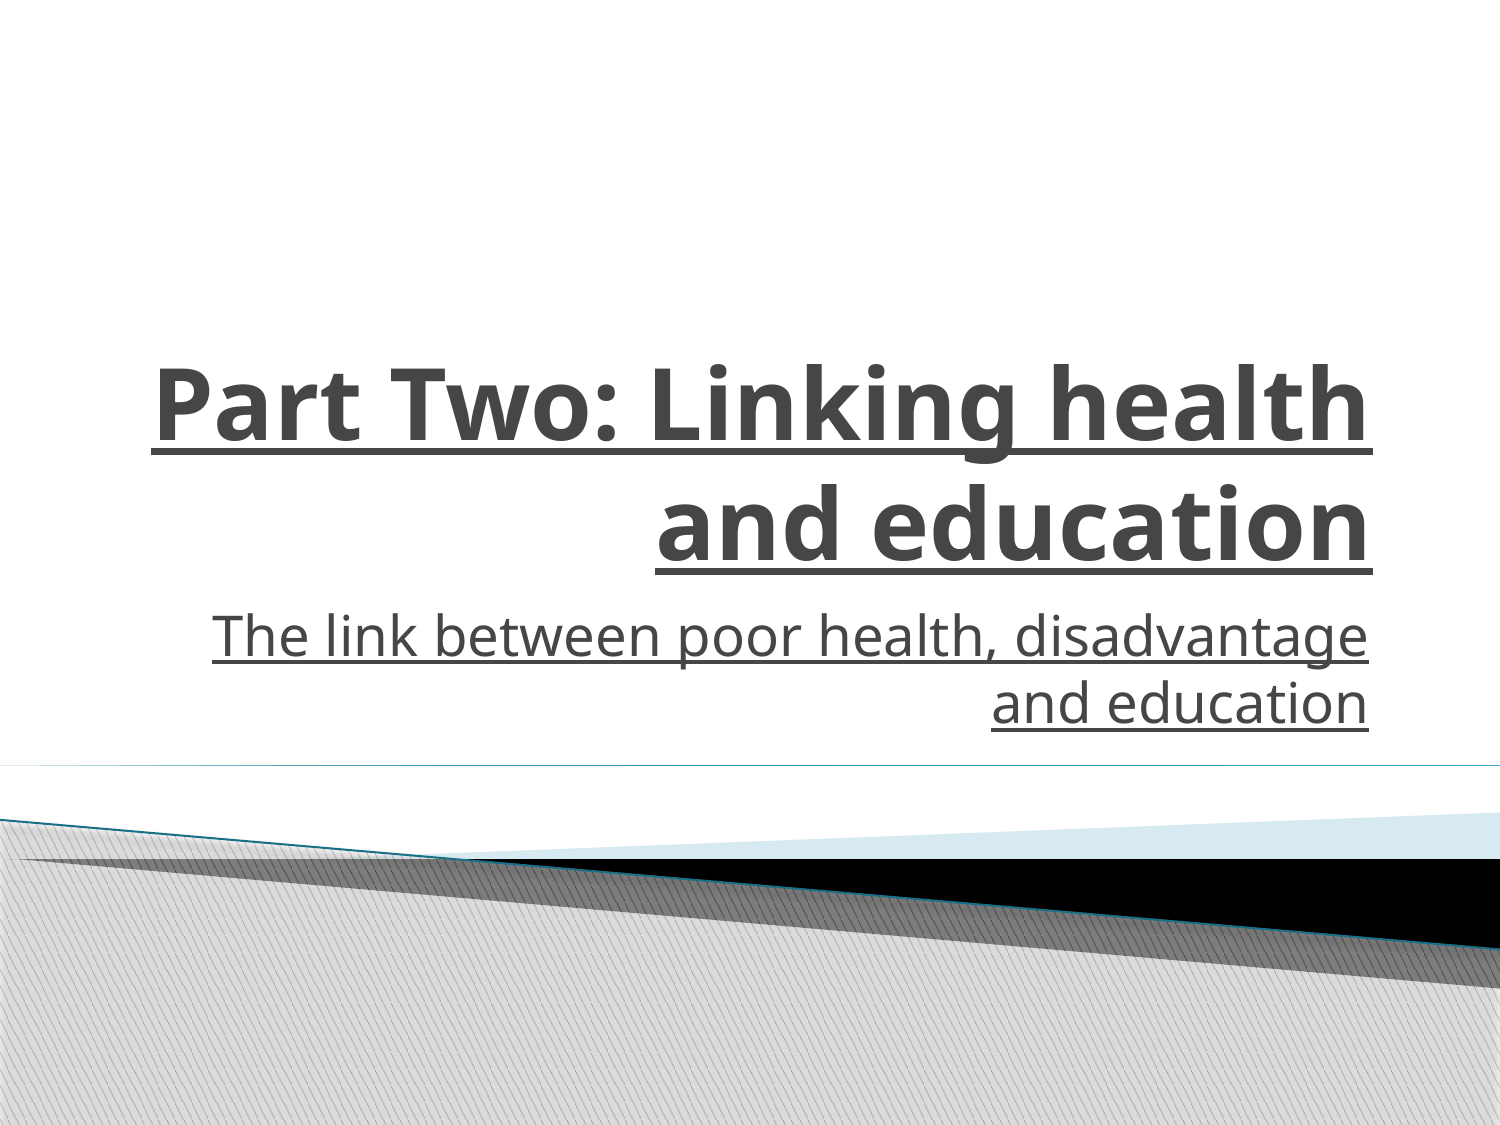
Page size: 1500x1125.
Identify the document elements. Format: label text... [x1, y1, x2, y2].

picture [5, 859, 1500, 989]
title Part Two: Linking health and education [112, 287, 1388, 588]
subtitle The link between poor health, disadvantage and education [112, 592, 1388, 790]
